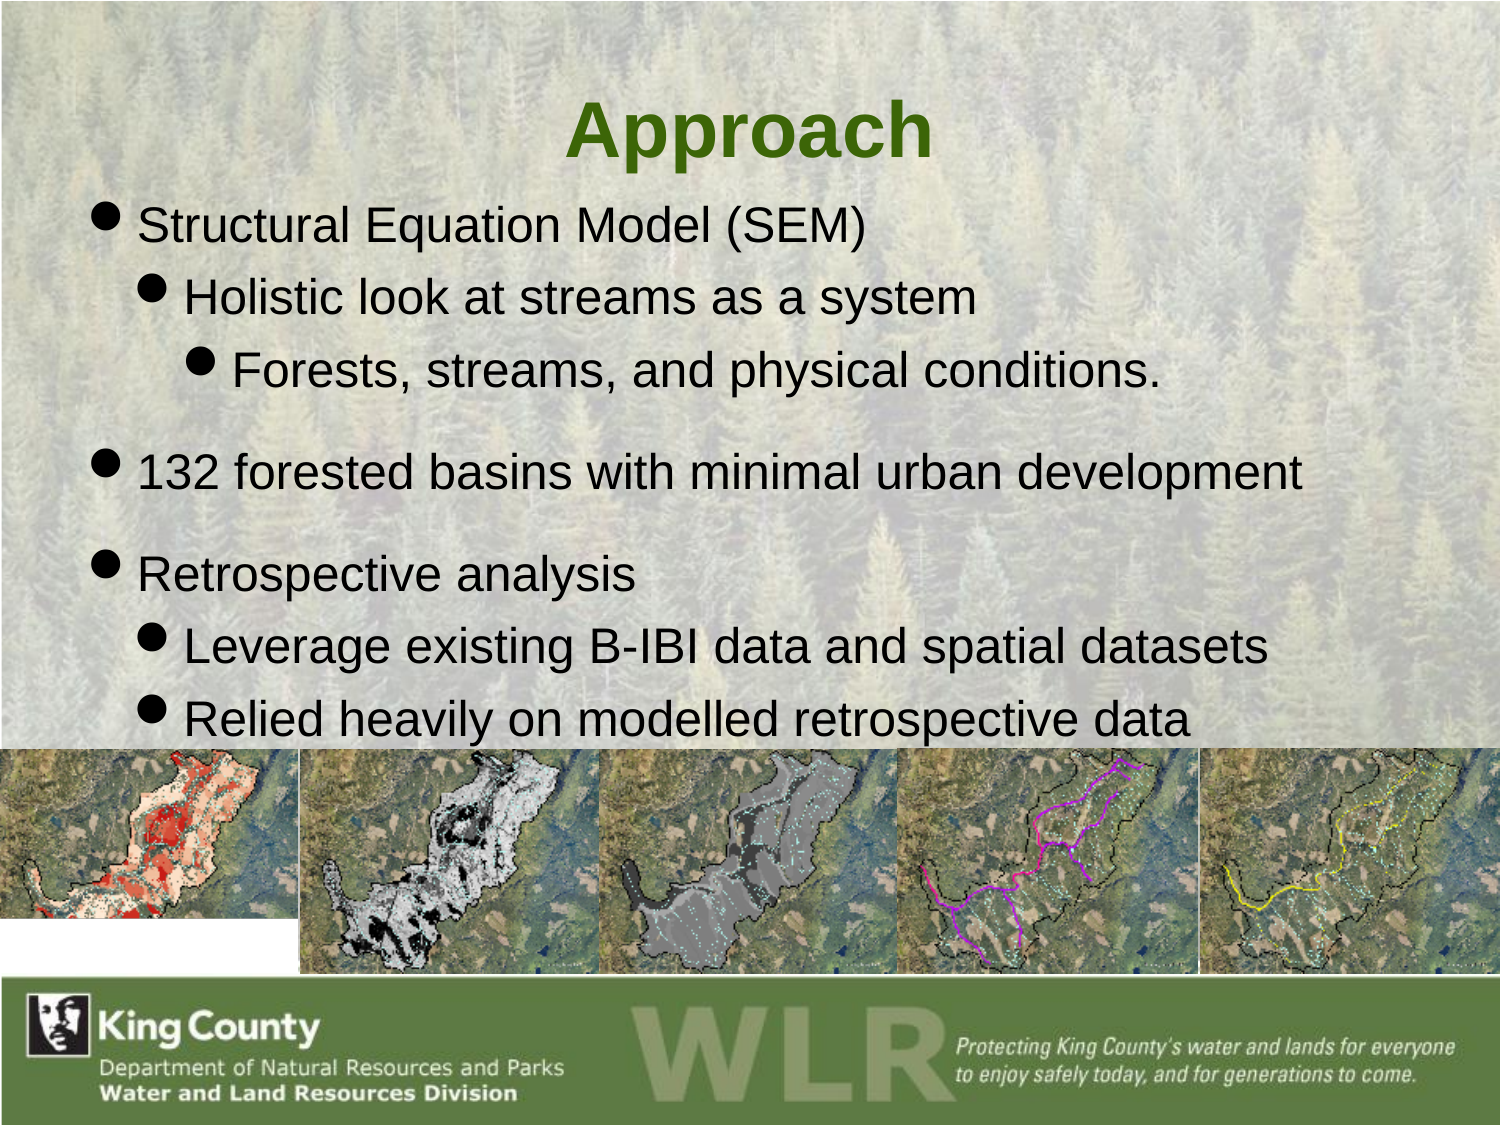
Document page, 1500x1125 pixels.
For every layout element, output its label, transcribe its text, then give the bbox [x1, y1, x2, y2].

picture [0, 1, 1500, 1125]
title Approach [127, 40, 1372, 181]
list Structural Equation Model (SEM) Holistic look at streams as a system Forests, streams, and physical conditions. 132 forested basins with minimal urban development Retrospective analysis Leverage existing B-IBI data and spatial datasets Relied heavily on modelled retrospective data [71, 185, 1429, 950]
